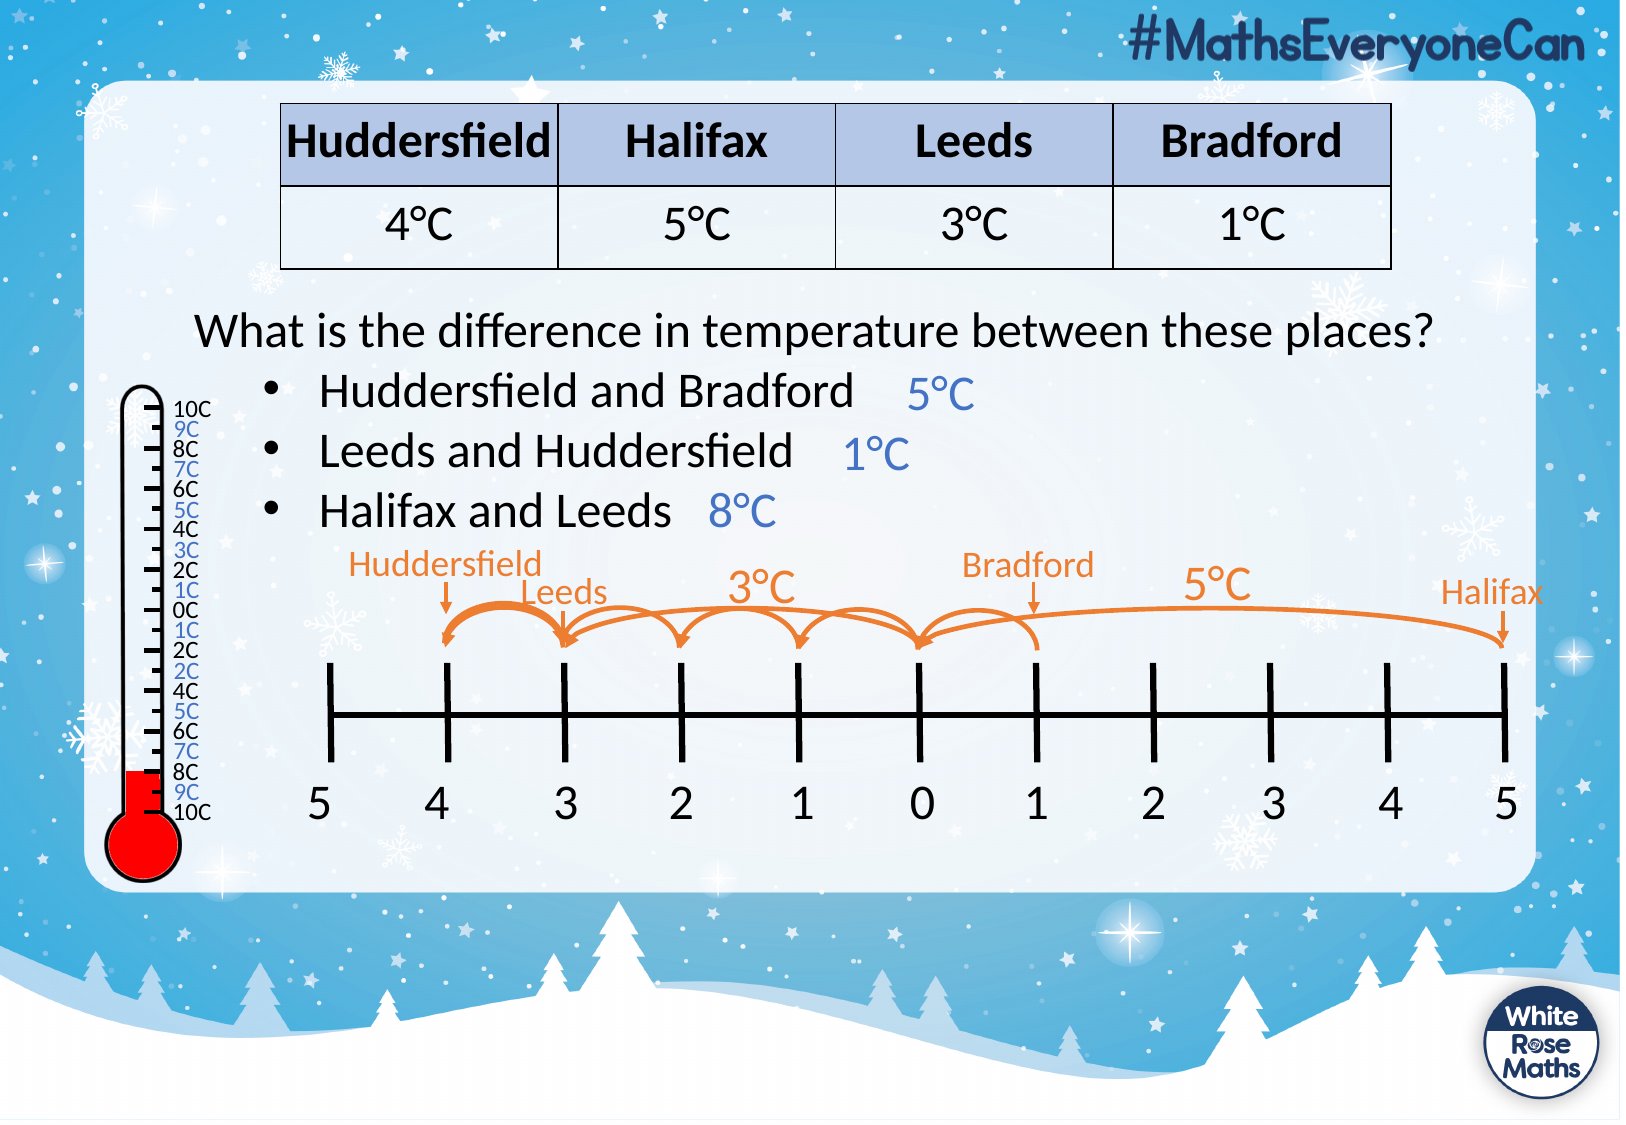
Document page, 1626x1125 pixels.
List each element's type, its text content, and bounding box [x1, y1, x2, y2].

text_box What is the difference in temperature between these places? Huddersfield and Bradford Leeds and Huddersfield Halifax and Leeds [98, 89, 1532, 725]
text_box 1 [997, 762, 1075, 837]
text_box 0 [875, 762, 970, 837]
text_box [445, 602, 562, 635]
text_box [916, 636, 921, 644]
text_box [441, 606, 564, 648]
text_box Halifax [1405, 559, 1580, 619]
text_box Bradford [941, 532, 1116, 592]
text_box [564, 607, 652, 648]
text_box 5 [1467, 762, 1546, 837]
text_box 3°C [674, 546, 849, 621]
text_box 4 [1352, 762, 1430, 837]
picture [0, 0, 1626, 1125]
text_box [923, 609, 1014, 637]
text_box [849, 608, 917, 640]
text_box 3 [1235, 762, 1313, 837]
text_box 2 [1075, 762, 1235, 837]
text_box 8°C [655, 469, 830, 545]
text_box 1°C [788, 412, 963, 488]
text_box 5°C [853, 353, 1028, 428]
text_box [919, 609, 1503, 649]
text_box Leeds [477, 559, 652, 619]
text_box 5°C [1129, 542, 1305, 618]
text_box Huddersfield [333, 531, 678, 591]
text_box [104, 384, 182, 883]
text_box [565, 610, 920, 649]
